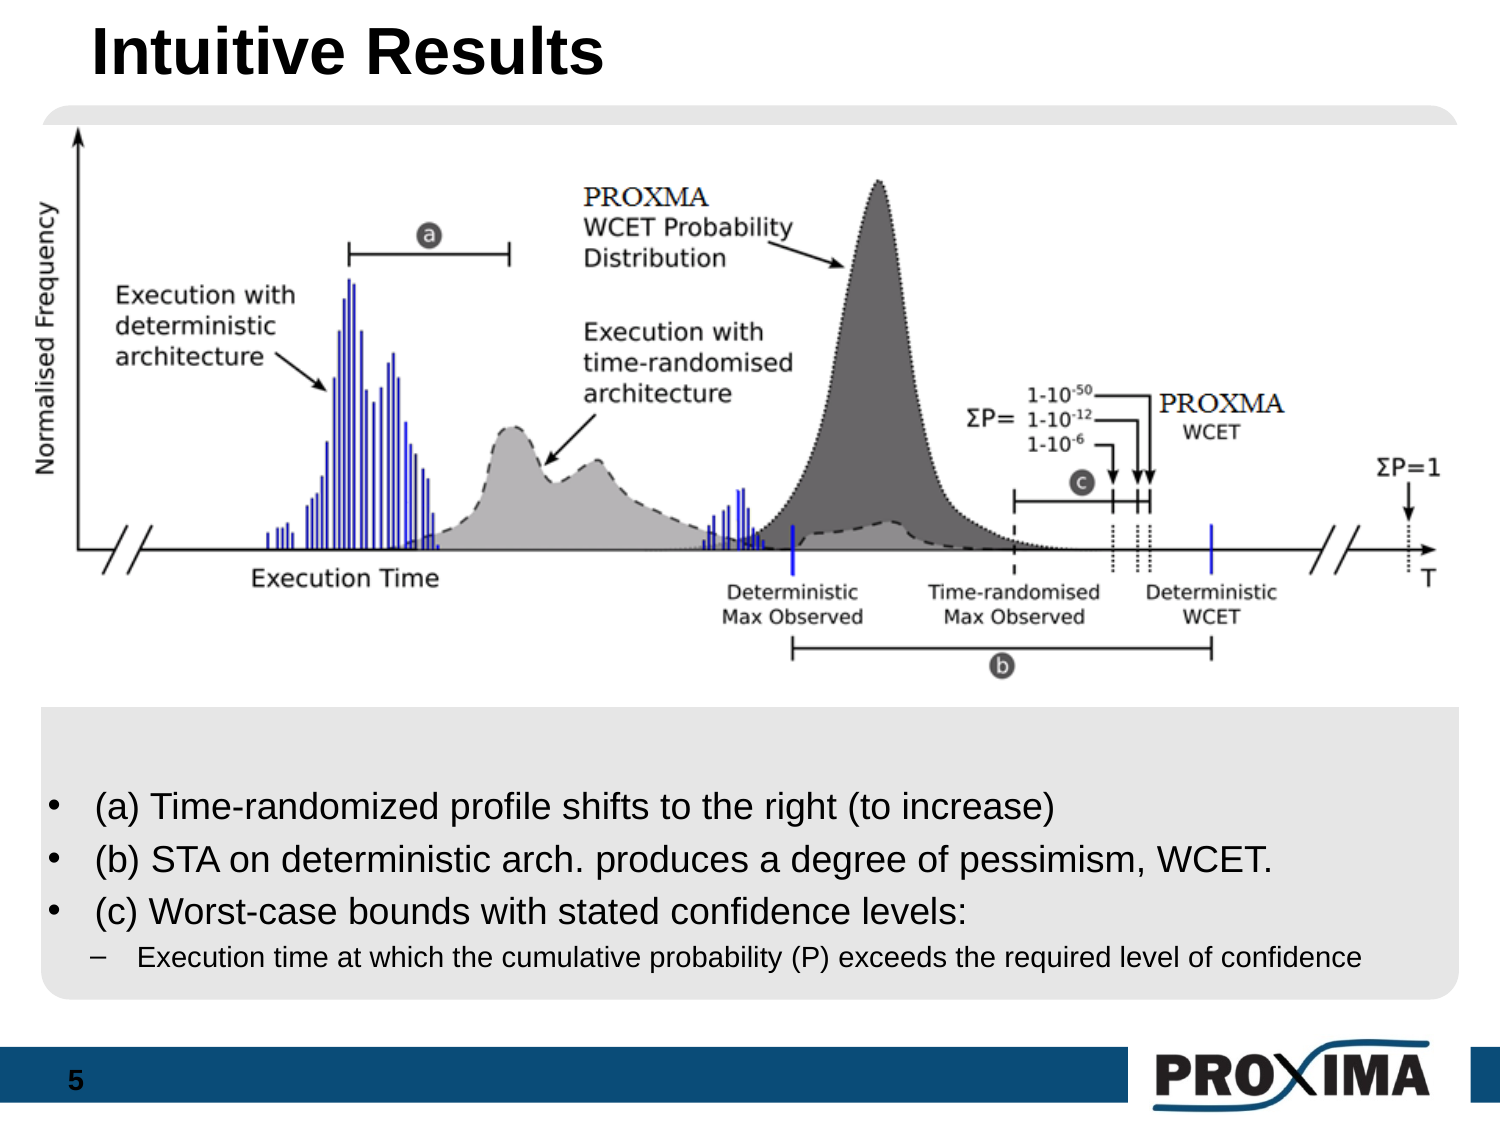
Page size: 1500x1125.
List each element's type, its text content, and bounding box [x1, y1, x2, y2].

title Intuitive Results [76, 0, 1459, 108]
text_box (a) Time-randomized profile shifts to the right (to increase) (b) STA on deterministic arch. produces a degree of pessimism, WCET. (c) Worst-case bounds with stated confidence levels: Execution time at which the cumulative probability (P) exceeds the required level of confidence [0, 774, 1500, 1059]
picture [1149, 1059, 1434, 1115]
slide_number 5 [53, 1059, 1117, 1103]
picture [35, 125, 1465, 707]
